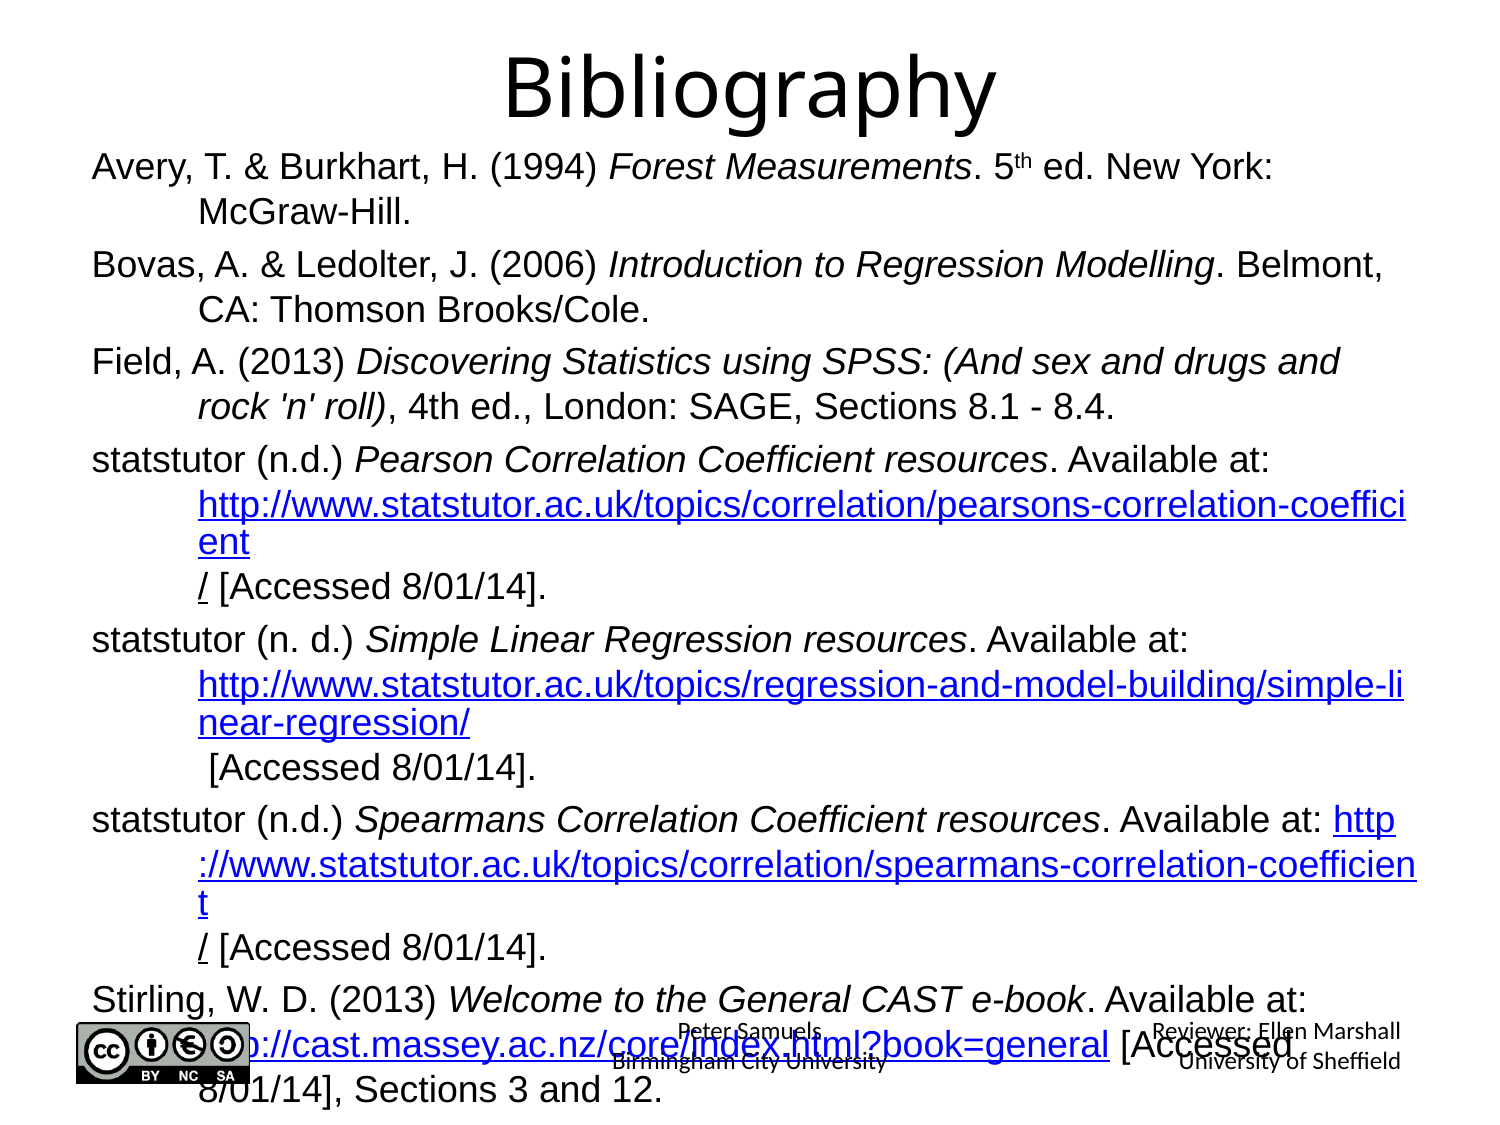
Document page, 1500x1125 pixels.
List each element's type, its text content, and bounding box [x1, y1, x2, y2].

text_box Reviewer: Ellen Marshall University of Sheffield [1038, 1007, 1417, 1083]
picture [76, 1022, 251, 1084]
title Bibliography [112, 42, 1388, 126]
list Avery, T. & Burkhart, H. (1994) Forest Measurements. 5th ed. New York: McGraw-Hill. Bovas, A. & Ledolter, J. (2006) Introduction to Regression Modelling. Belmont, CA: Thomson Brooks/Cole. Field, A. (2013) Discovering Statistics using SPSS: (And sex and drugs and rock 'n' roll), 4th ed., London: SAGE, Sections 8.1 - 8.4. statstutor (n.d.) Pearson Correlation Coefficient resources. Available at: http://www.statstutor.ac.uk/topics/correlation/pearsons-correlation-coefficient/ [Accessed 8/01/14]. statstutor (n. d.) Simple Linear Regression resources. Available at: http://www.statstutor.ac.uk/topics/regression-and-model-building/simple-linear-regression/ [Accessed 8/01/14]. statstutor (n.d.) Spearmans Correlation Coefficient resources. Available at: http://www.statstutor.ac.uk/topics/correlation/spearmans-correlation-coefficient/ [Accessed 8/01/14]. Stirling, W. D. (2013) Welcome to the General CAST e-book. Available at: http://cast.massey.ac.nz/core/index.html?book=general [Accessed 8/01/14], Sections 3 and 12. [76, 134, 1436, 1015]
text_box Peter Samuels Birmingham City University [549, 1007, 951, 1083]
